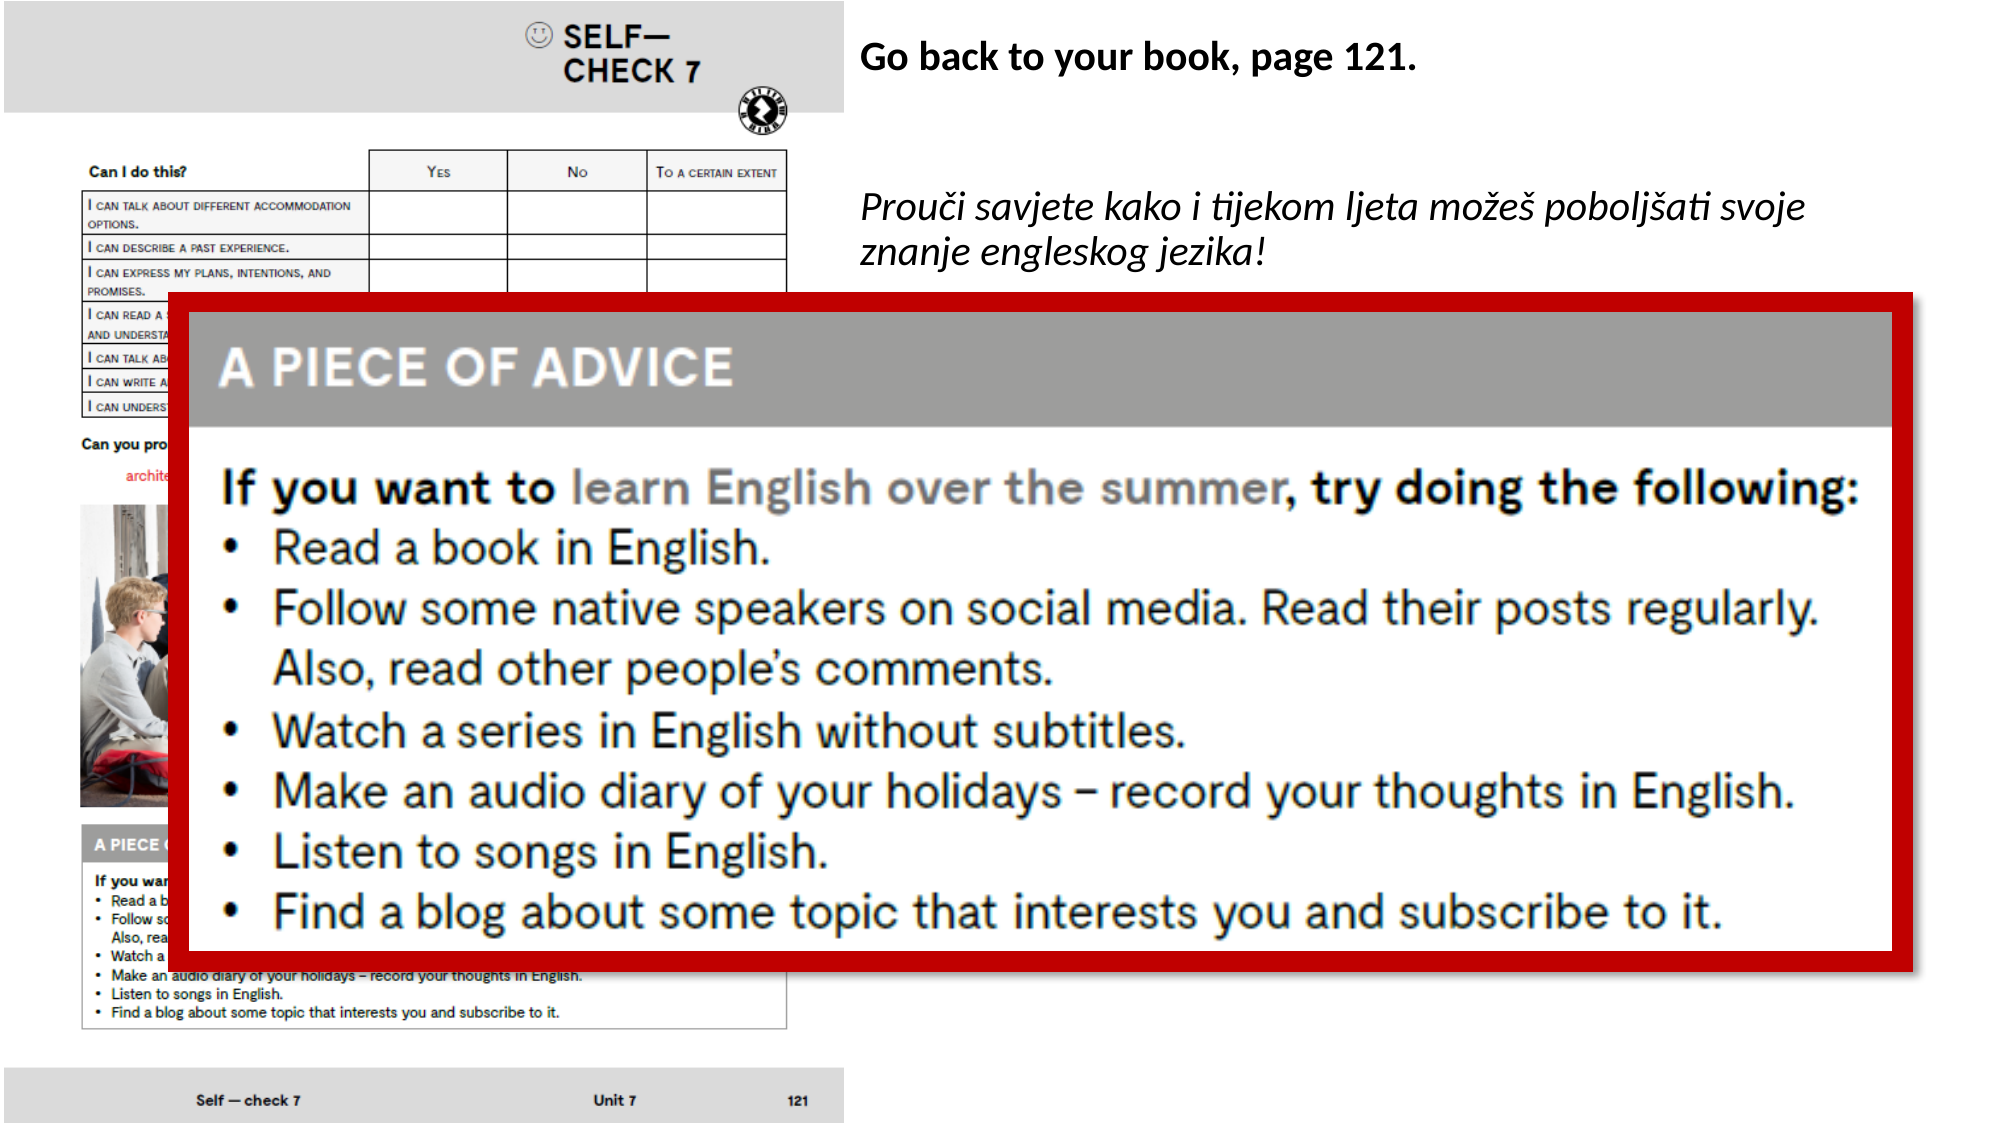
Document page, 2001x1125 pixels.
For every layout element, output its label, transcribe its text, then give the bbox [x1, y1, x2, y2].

picture [4, 1, 1892, 1123]
list Go back to your book, page 121. [844, 26, 1853, 113]
text_box Prouči savjete kako i tijekom ljeta možeš poboljšati svoje znanje engleskog jezika! [844, 176, 1940, 590]
